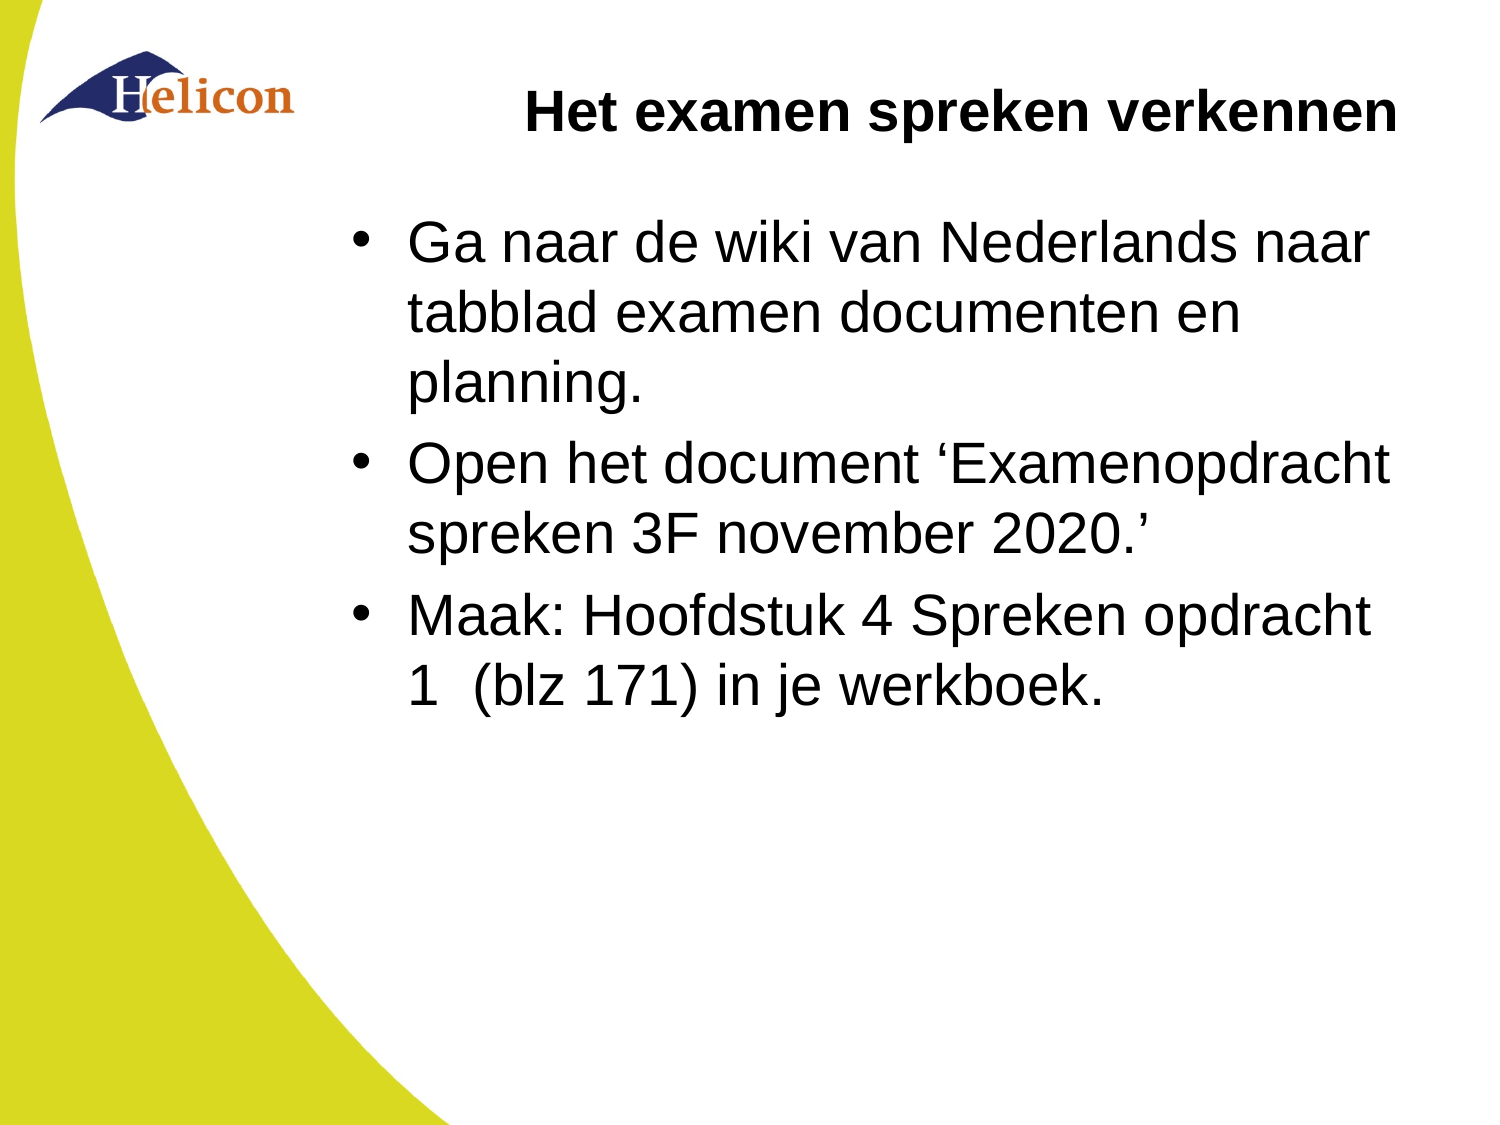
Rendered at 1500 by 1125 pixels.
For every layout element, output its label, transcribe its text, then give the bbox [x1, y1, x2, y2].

list Ga naar de wiki van Nederlands naar tabblad examen documenten en planning. Open het document ‘Examenopdracht spreken 3F november 2020.’ Maak: Hoofdstuk 4 Spreken opdracht 1 (blz 171) in je werkboek. [336, 196, 1425, 1005]
picture [0, 0, 1500, 1125]
title Het examen spreken verkennen [324, 54, 1415, 161]
